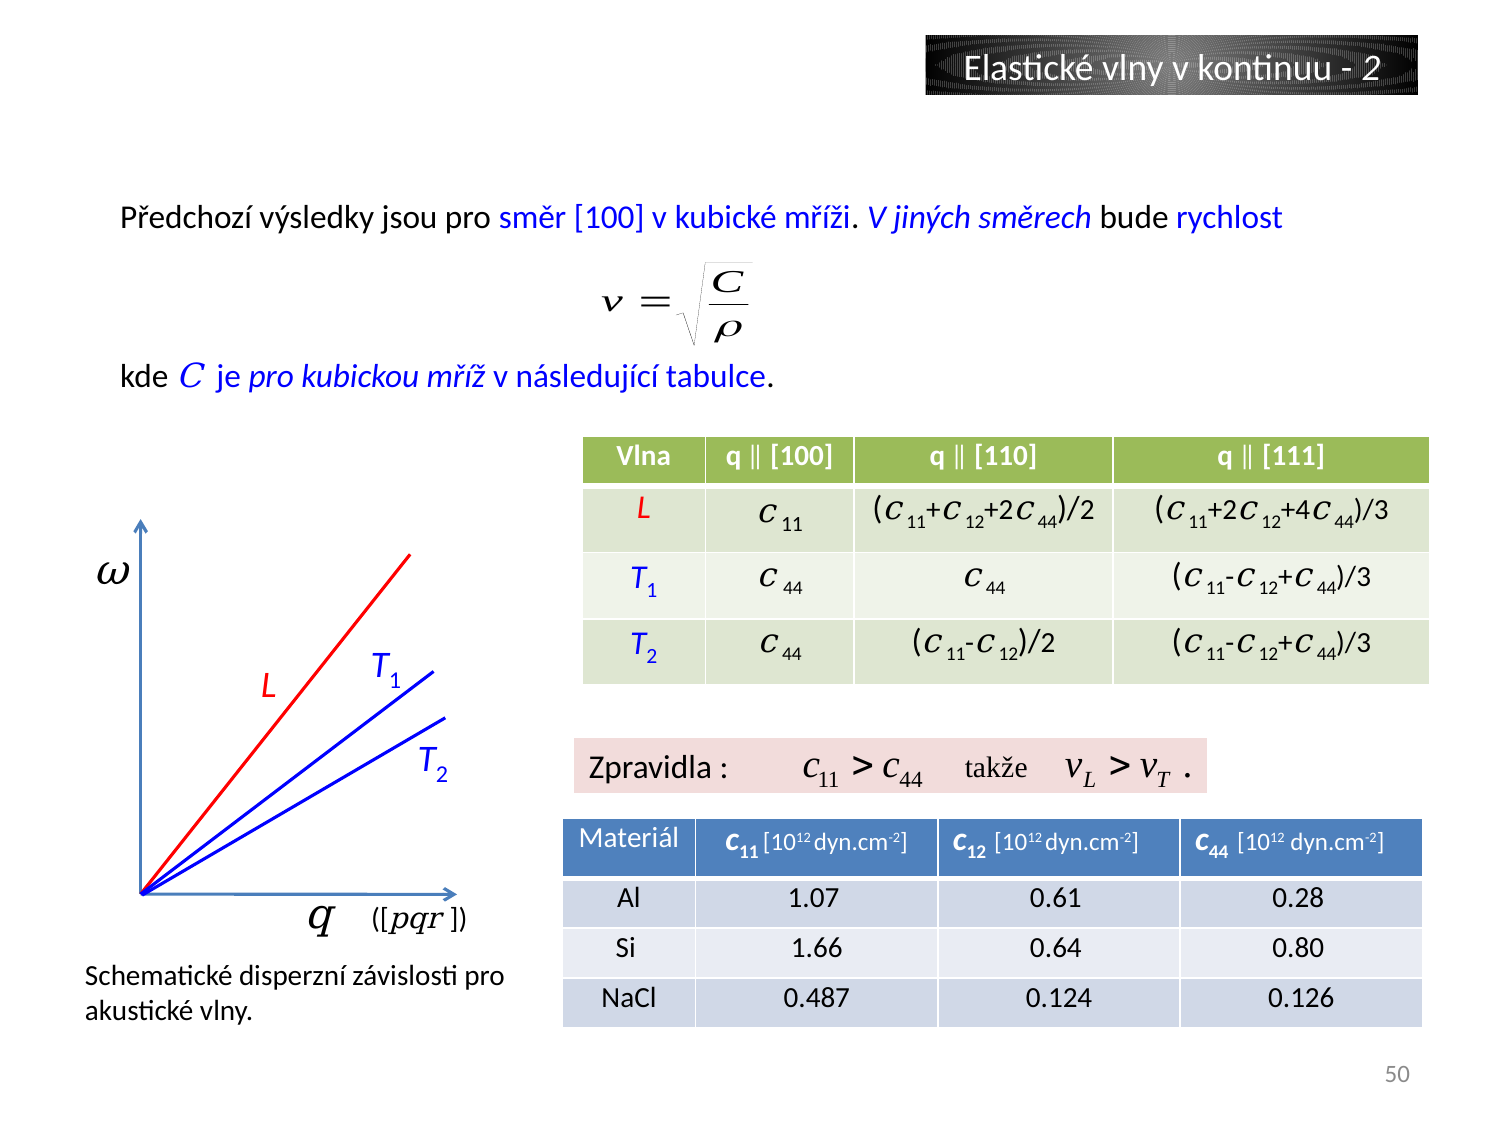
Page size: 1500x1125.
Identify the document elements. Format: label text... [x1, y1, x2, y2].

table_cell Al [563, 881, 695, 927]
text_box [105, 187, 1313, 405]
table_header c12 [1012 dyn.cm-2] [939, 819, 1179, 876]
table_cell 0.64 [939, 929, 1179, 977]
slide_number 50 [1074, 1042, 1425, 1103]
table_cell c 11 [706, 489, 853, 552]
table_cell (c 11+2c 12+4c 44)/3 [1114, 489, 1429, 552]
table_header Vlna [583, 437, 705, 483]
table_cell L [583, 489, 705, 552]
table_header Materiál [563, 819, 695, 876]
table_cell (c 11+c 12+2c 44)/2 [855, 489, 1112, 552]
table_cell c 44 [706, 620, 853, 684]
table_cell T2 [583, 620, 705, 684]
table_cell Si [563, 929, 695, 977]
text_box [573, 738, 1208, 795]
table_cell T1 [583, 553, 705, 618]
table_cell c 44 [706, 553, 853, 618]
table_cell 0.28 [1181, 881, 1422, 927]
table_cell (c 11-c 12)/2 [855, 620, 1112, 684]
table_cell NaCl [563, 979, 695, 1027]
text_box Elastické vlny v kontinuu - 2 [925, 35, 1418, 95]
table_header c44 [1012 dyn.cm-2] [1181, 819, 1422, 876]
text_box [70, 518, 540, 1036]
table_header q ⃦ [100] [706, 437, 853, 483]
table_cell (c 11-c 12+c 44)/3 [1114, 620, 1429, 684]
table_cell 0.61 [939, 881, 1179, 927]
table_cell c 44 [855, 553, 1112, 618]
table_cell 1.07 [696, 881, 937, 927]
table_header q ⃦ [111] [1114, 437, 1429, 483]
table_cell 0.487 [696, 979, 937, 1027]
table_header q ⃦ [110] [855, 437, 1112, 483]
table_cell 0.80 [1181, 929, 1422, 977]
table_cell 0.124 [939, 979, 1179, 1027]
table_cell (c 11-c 12+c 44)/3 [1114, 553, 1429, 618]
table_header c11 [1012 dyn.cm-2] [696, 819, 937, 876]
table_cell 0.126 [1181, 979, 1422, 1027]
table_cell 1.66 [696, 929, 937, 977]
